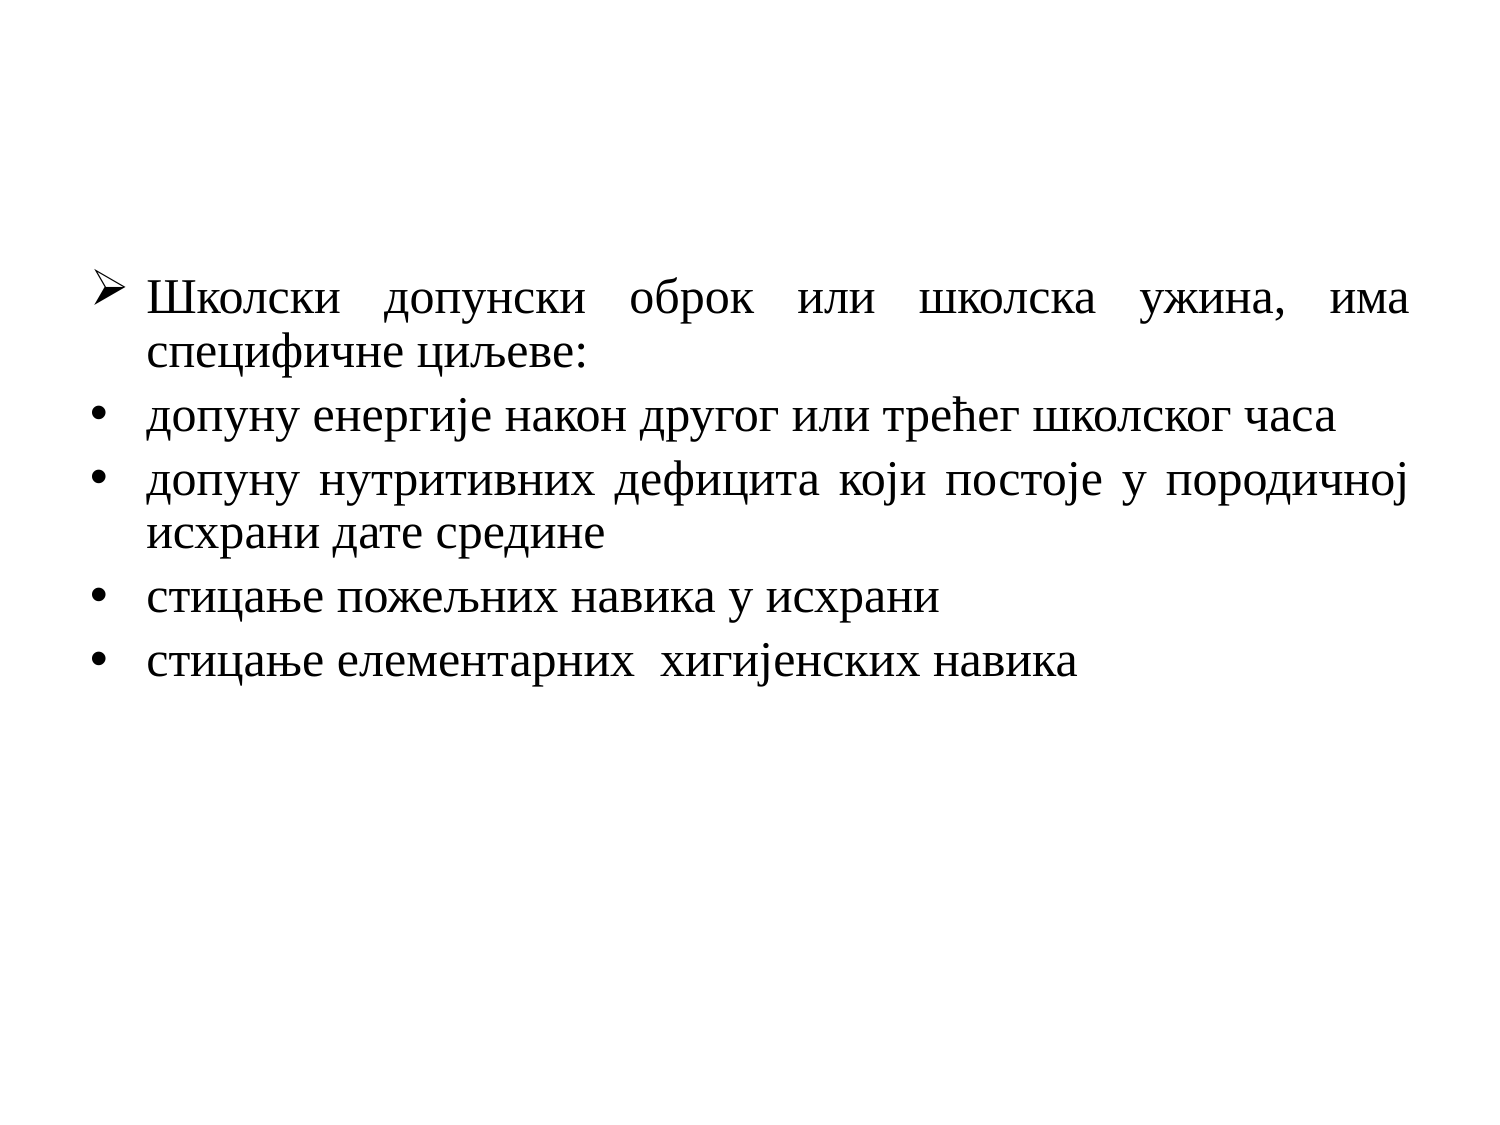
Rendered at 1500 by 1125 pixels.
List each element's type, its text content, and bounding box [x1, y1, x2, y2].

list Школски допунски оброк или школска ужина, има специфичне циљеве: допуну енергије након другог или трећег школског часа допуну нутритивних дефицита који постоје у породичној исхрани дате средине стицање пожељних навика у исхрани стицање елементарних хигијенских навика [75, 262, 1425, 1005]
